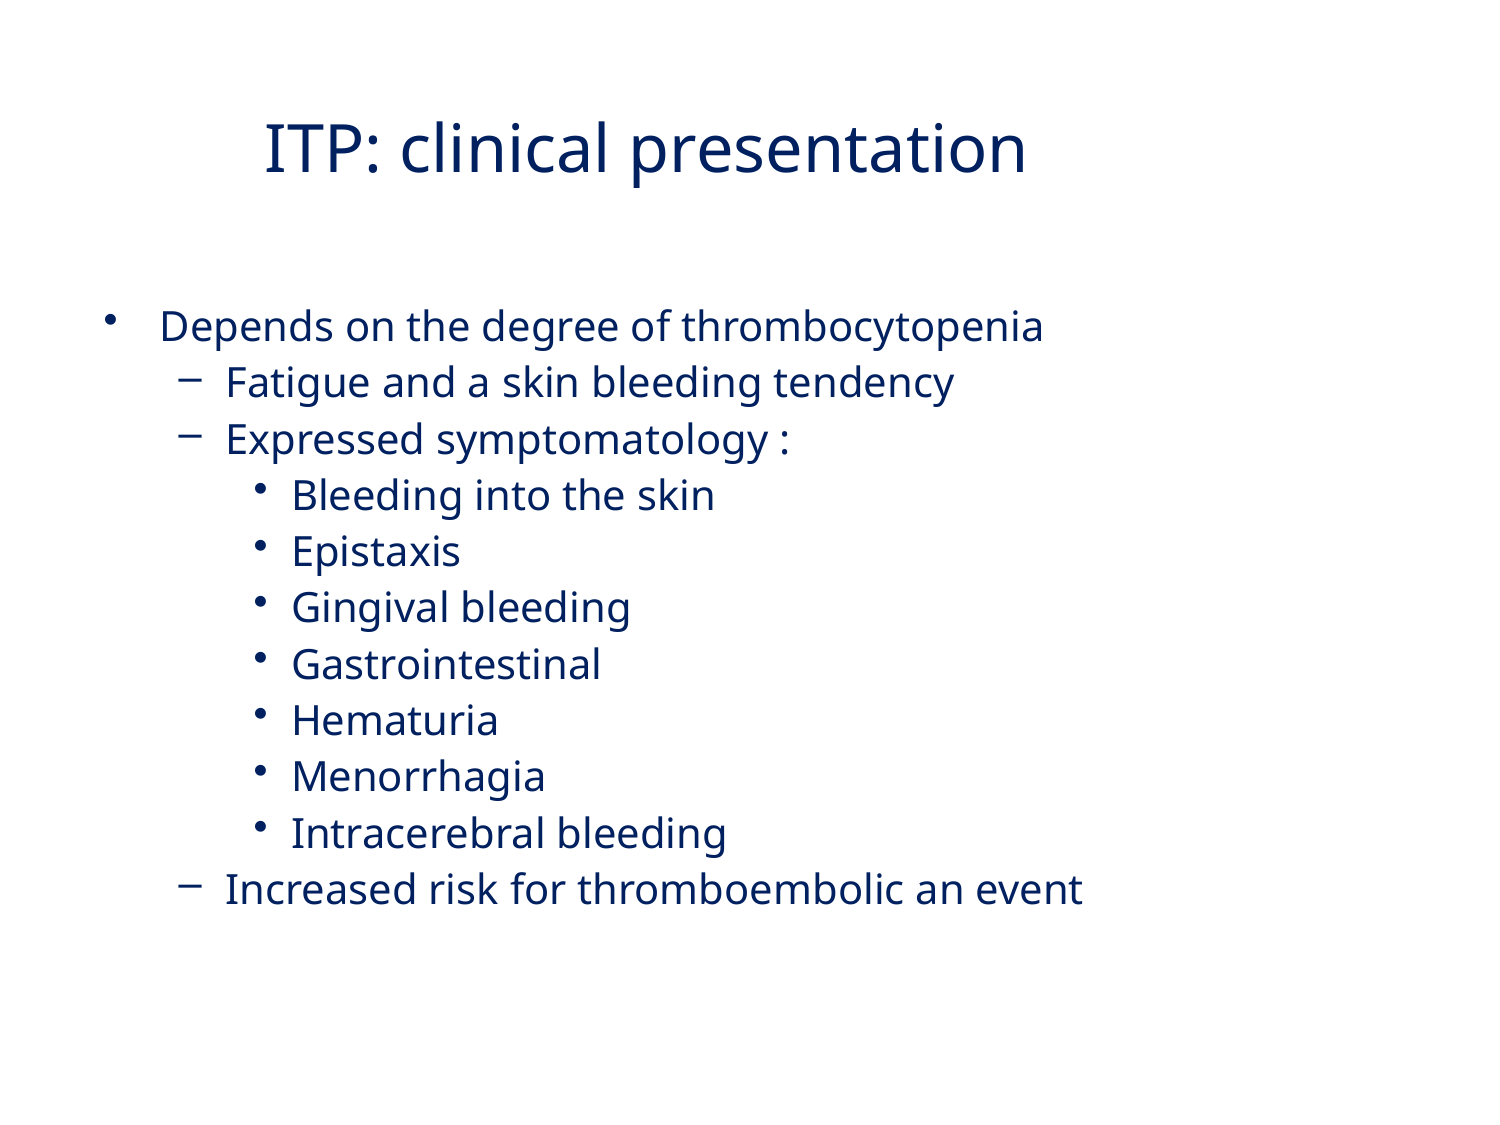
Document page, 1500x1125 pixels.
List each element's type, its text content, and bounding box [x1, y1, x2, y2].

title ITP: clinical presentation [0, 89, 1294, 201]
list Depends on the degree of thrombocytopenia Fatigue and a skin bleeding tendency Expressed symptomatology : Bleeding into the skin Epistaxis Gingival bleeding Gastrointestinal Hematuria Menorrhagia Intracerebral bleeding Increased risk for thromboembolic an event [88, 292, 1389, 1000]
